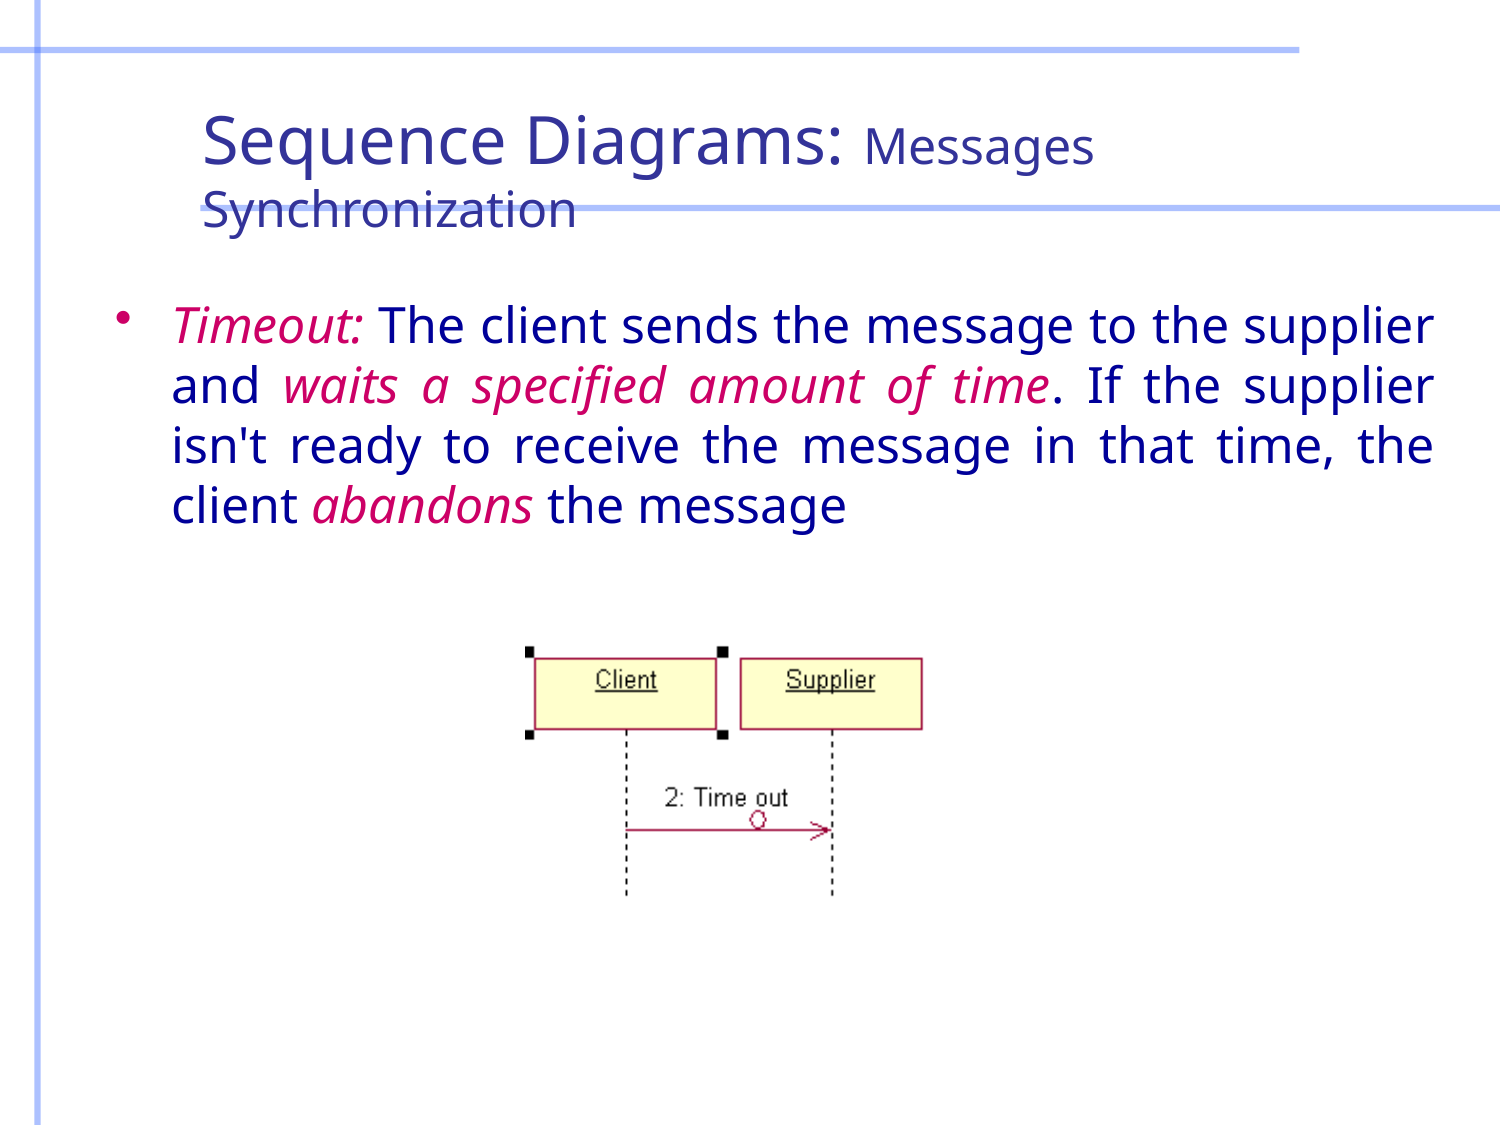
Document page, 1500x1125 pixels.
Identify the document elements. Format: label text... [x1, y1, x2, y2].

picture [525, 603, 967, 901]
text_box Sequence Diagrams: Messages Synchronization [187, 90, 1436, 245]
text_box Timeout: The client sends the message to the supplier and waits a specified amount of time. If the supplier isn't ready to receive the message in that time, the client abandons the message [100, 285, 1451, 541]
